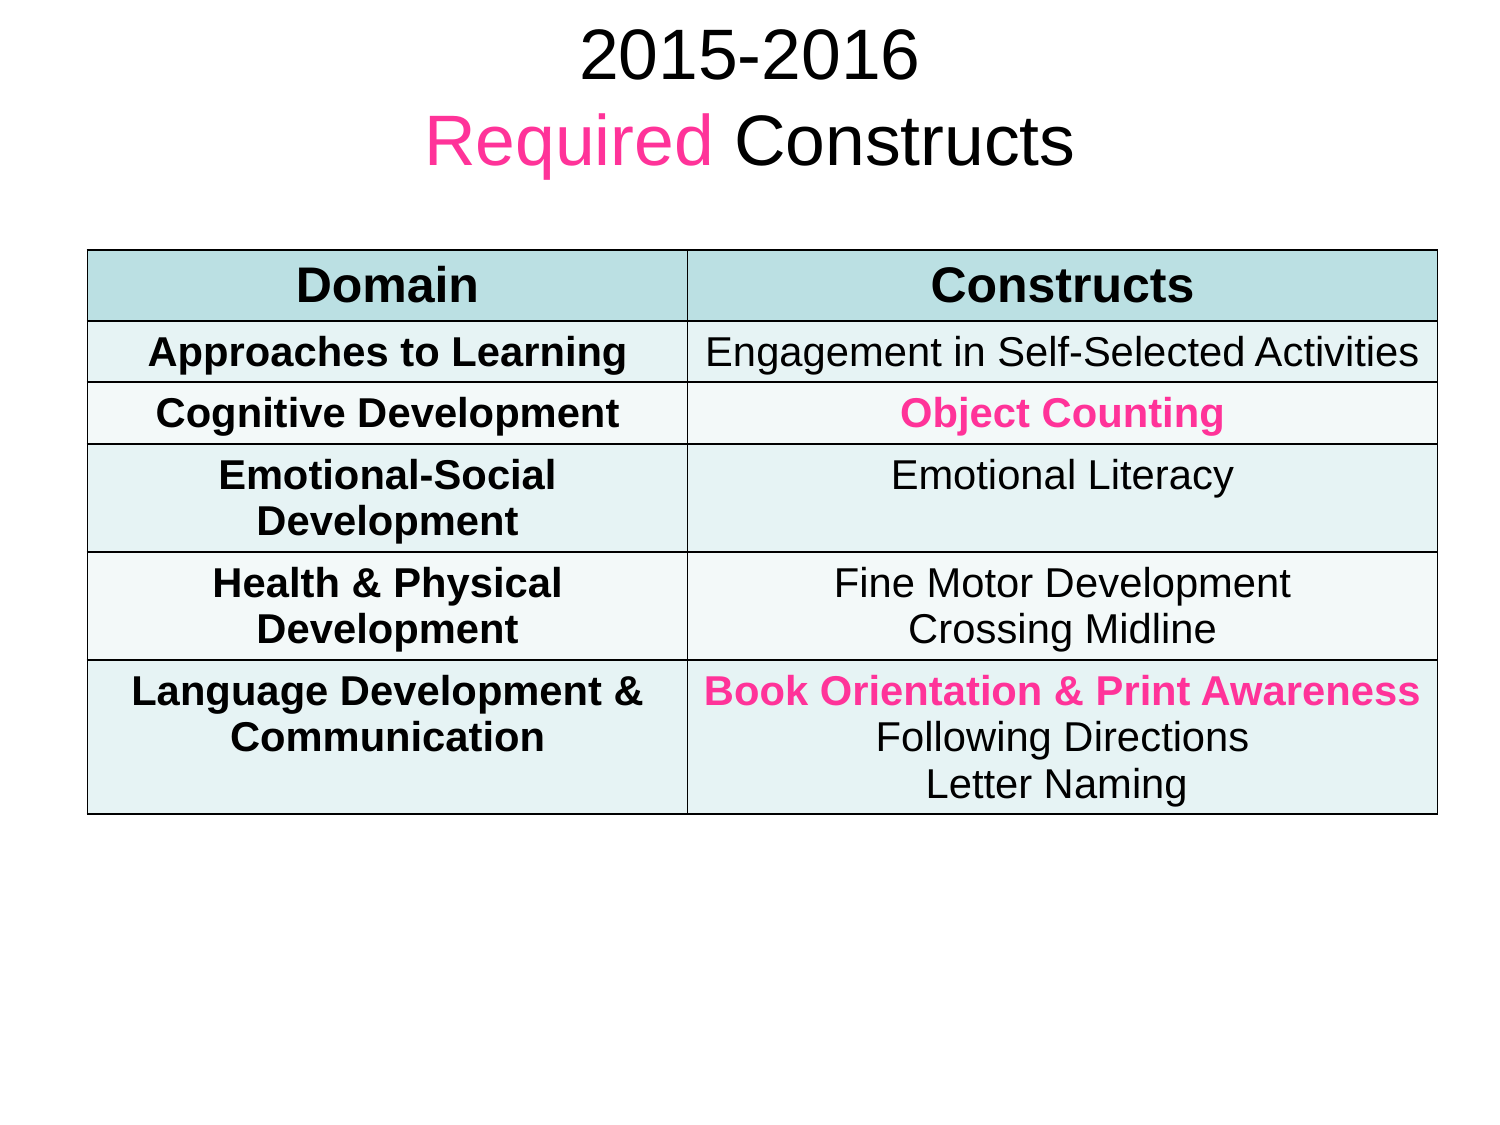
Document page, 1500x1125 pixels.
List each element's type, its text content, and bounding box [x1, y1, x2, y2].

table_cell Emotional Literacy [688, 445, 1437, 551]
table_cell Book Orientation & Print Awareness Following Directions Letter Naming [688, 661, 1437, 813]
table_cell Object Counting [688, 383, 1437, 443]
table_cell Emotional-Social Development [88, 445, 687, 551]
table_cell Fine Motor Development Crossing Midline [688, 553, 1437, 659]
title 2015-2016 Required Constructs [75, 0, 1425, 188]
table_cell Language Development & Communication [88, 661, 687, 813]
table_cell Approaches to Learning [88, 322, 687, 381]
table_cell Engagement in Self-Selected Activities [688, 322, 1437, 381]
table_header Domain [88, 251, 687, 320]
table_cell Health & Physical Development [88, 553, 687, 659]
table_header Constructs [688, 251, 1437, 320]
table_cell Cognitive Development [88, 383, 687, 443]
